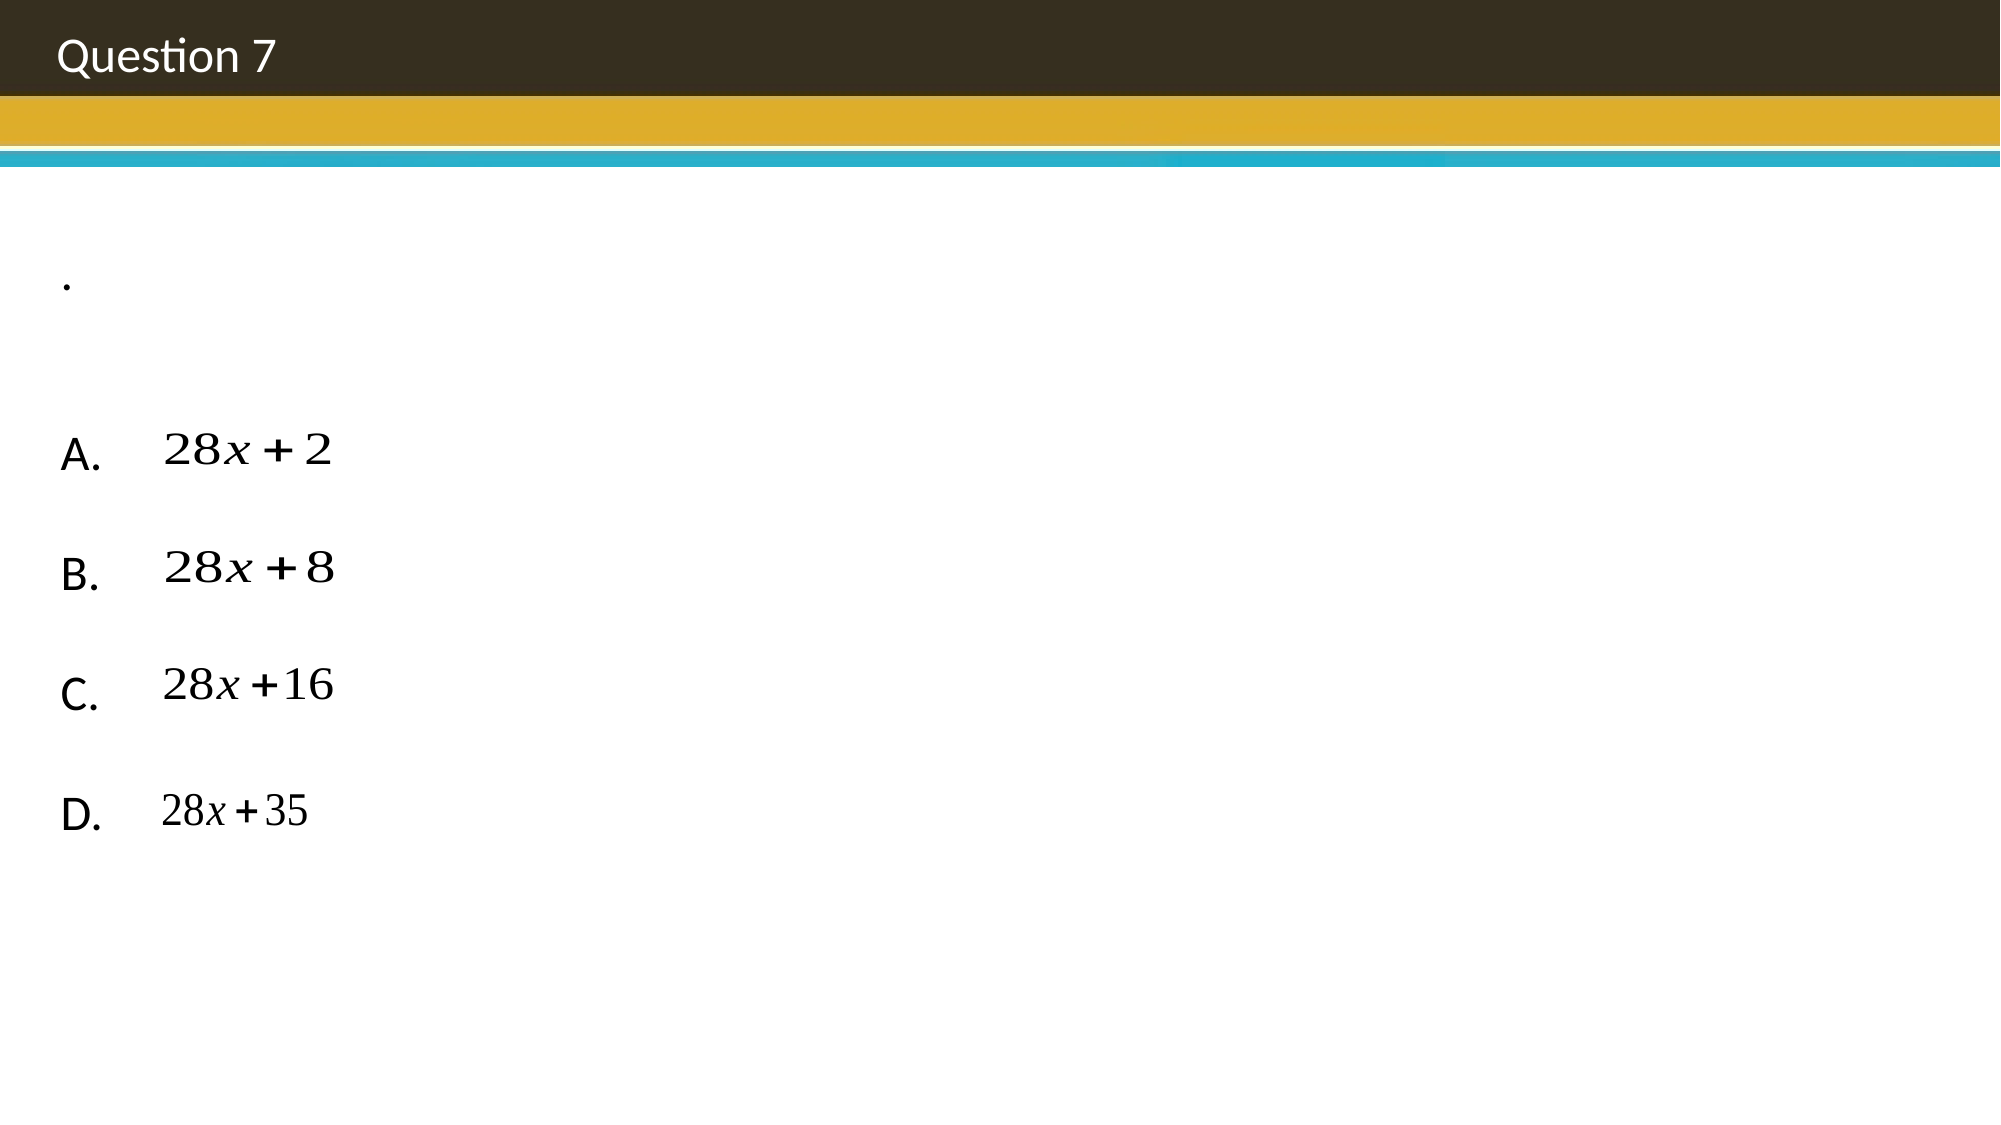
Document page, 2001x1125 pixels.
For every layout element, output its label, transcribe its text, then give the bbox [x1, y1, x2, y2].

picture [0, 0, 2000, 167]
text_box Question 7 [41, 14, 293, 90]
picture [154, 782, 315, 837]
picture [154, 539, 345, 594]
picture [154, 422, 345, 477]
picture [154, 656, 342, 712]
